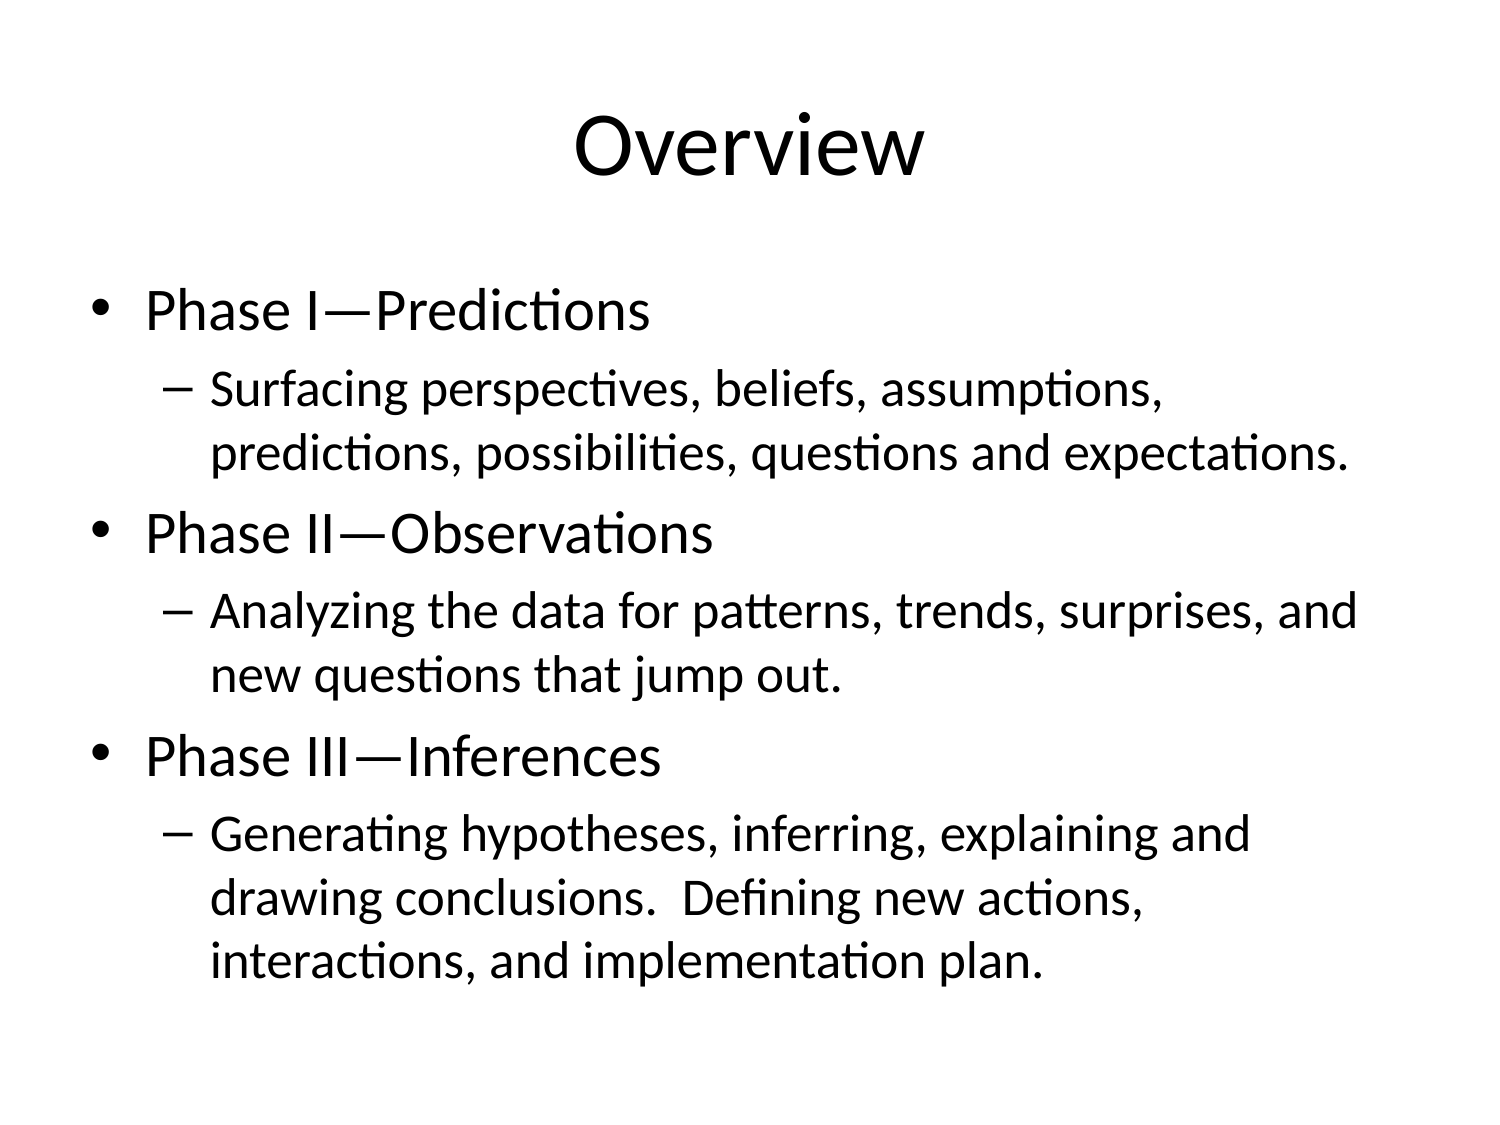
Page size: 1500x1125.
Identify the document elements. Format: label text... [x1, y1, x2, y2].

title Overview [75, 45, 1425, 233]
list Phase I—Predictions Surfacing perspectives, beliefs, assumptions, predictions, possibilities, questions and expectations. Phase II—Observations Analyzing the data for patterns, trends, surprises, and new questions that jump out. Phase III—Inferences Generating hypotheses, inferring, explaining and drawing conclusions. Defining new actions, interactions, and implementation plan. [75, 262, 1425, 1005]
